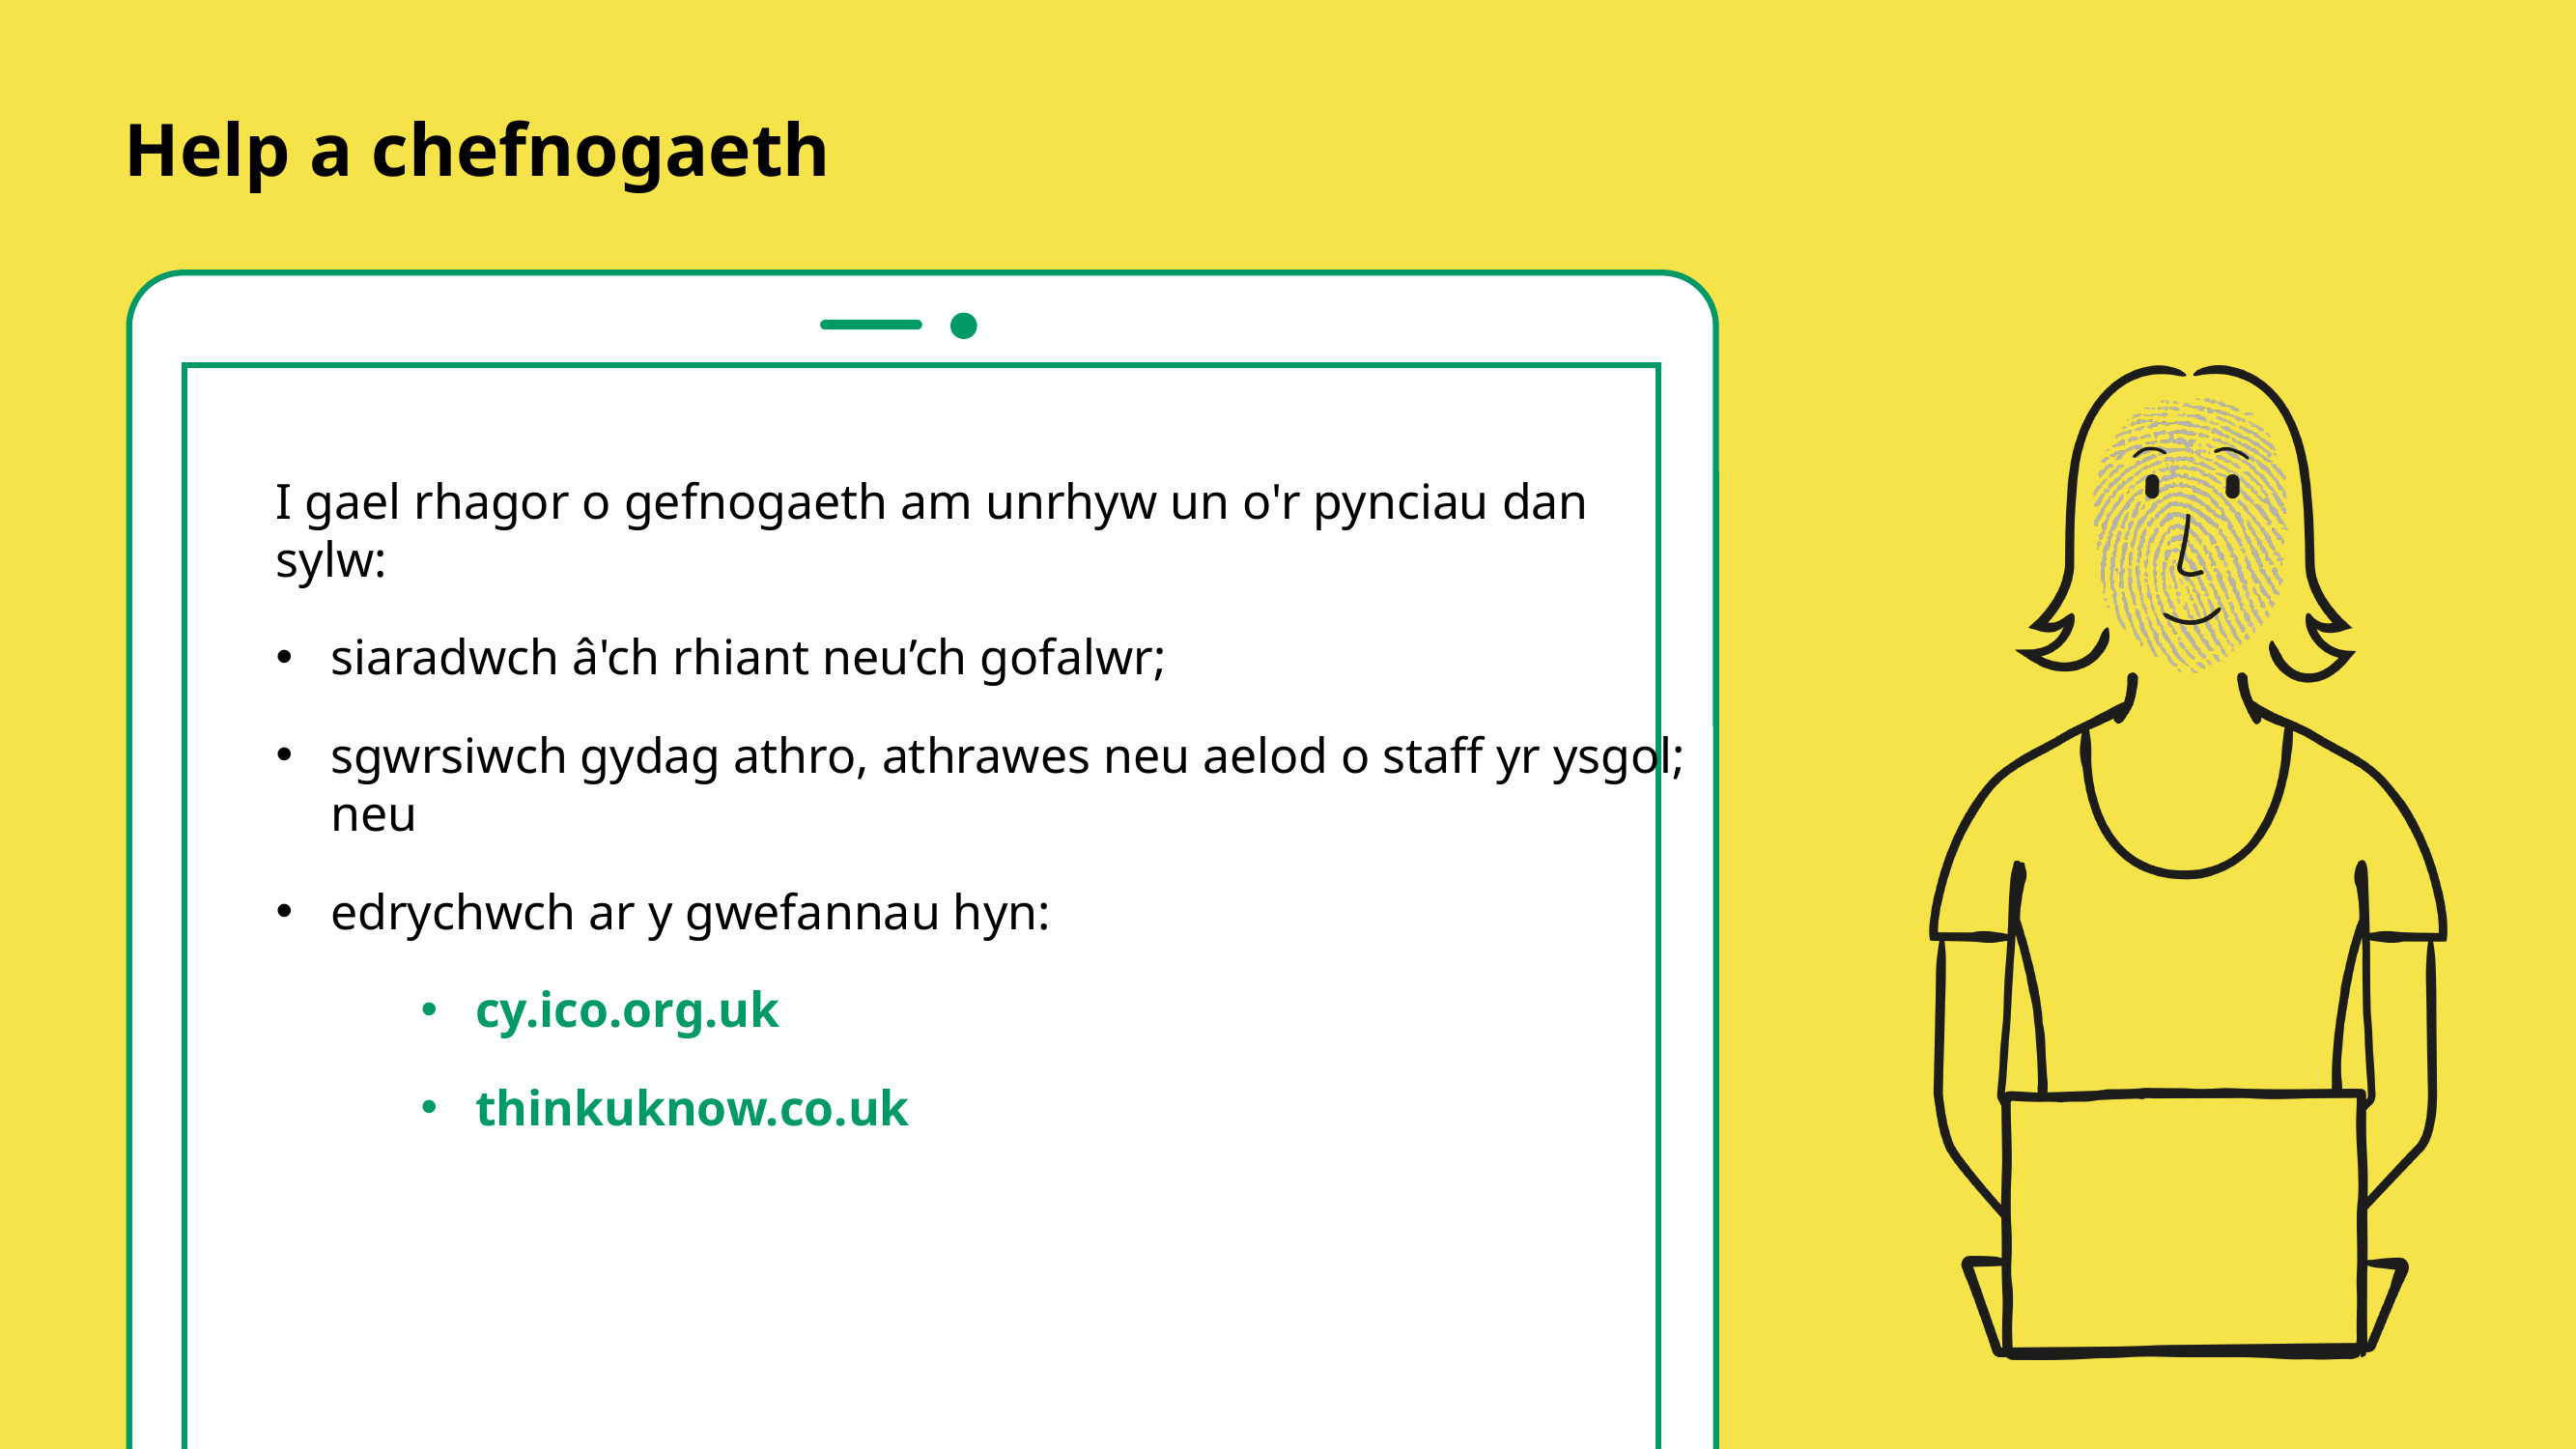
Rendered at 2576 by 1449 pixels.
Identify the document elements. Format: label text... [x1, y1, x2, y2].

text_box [128, 272, 1716, 1449]
text_box Help a chefnogaeth [109, 97, 2413, 273]
picture [1929, 364, 2448, 1360]
